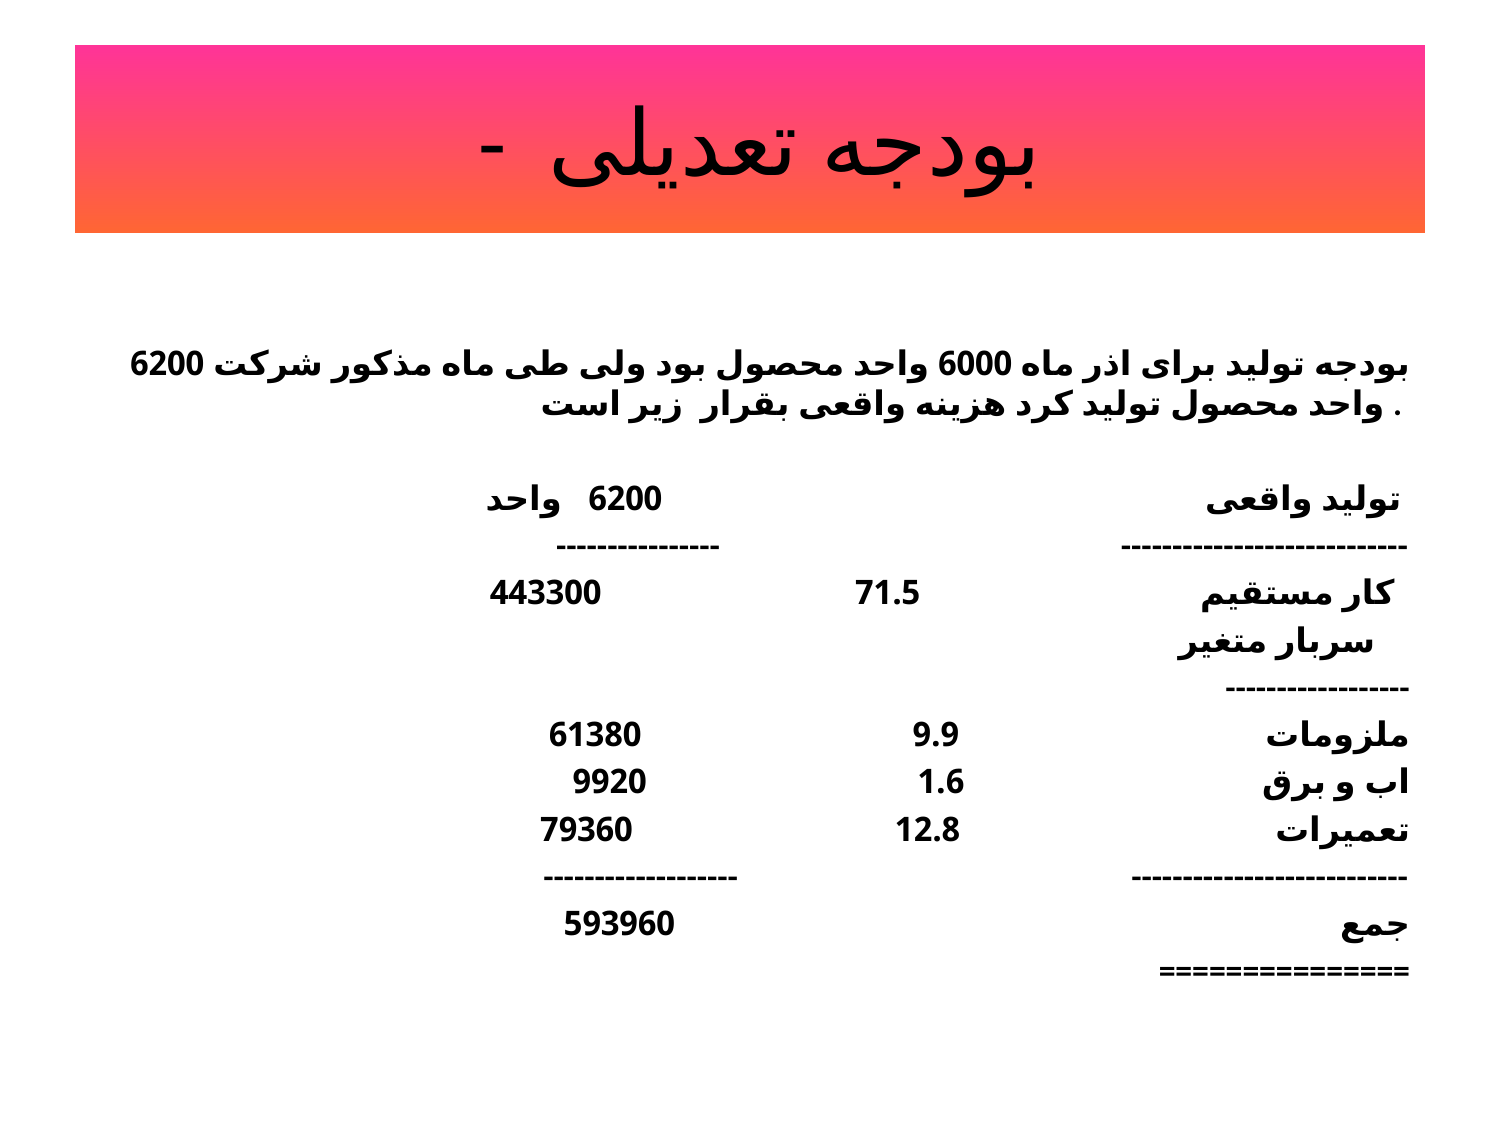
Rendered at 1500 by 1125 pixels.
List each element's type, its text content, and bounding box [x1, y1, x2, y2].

list بودجه تولید برای اذر ماه 6000 واحد محصول بود ولی طی ماه مذکور شرکت 6200 واحد محصول تولید کرد هزینه واقعی بقرار زیر است . تولید واقعی 6200 واحد ---------------- ---------------------------- کار مستقیم 71.5 443300 سربار متغیر ------------------ ملزومات 9.9 61380 اب و برق 1.6 9920 تعمیرات 12.8 79360 ------------------- --------------------------- جمع 593960 =============== [75, 262, 1425, 1005]
title - بودجه تعدیلی [75, 45, 1425, 233]
